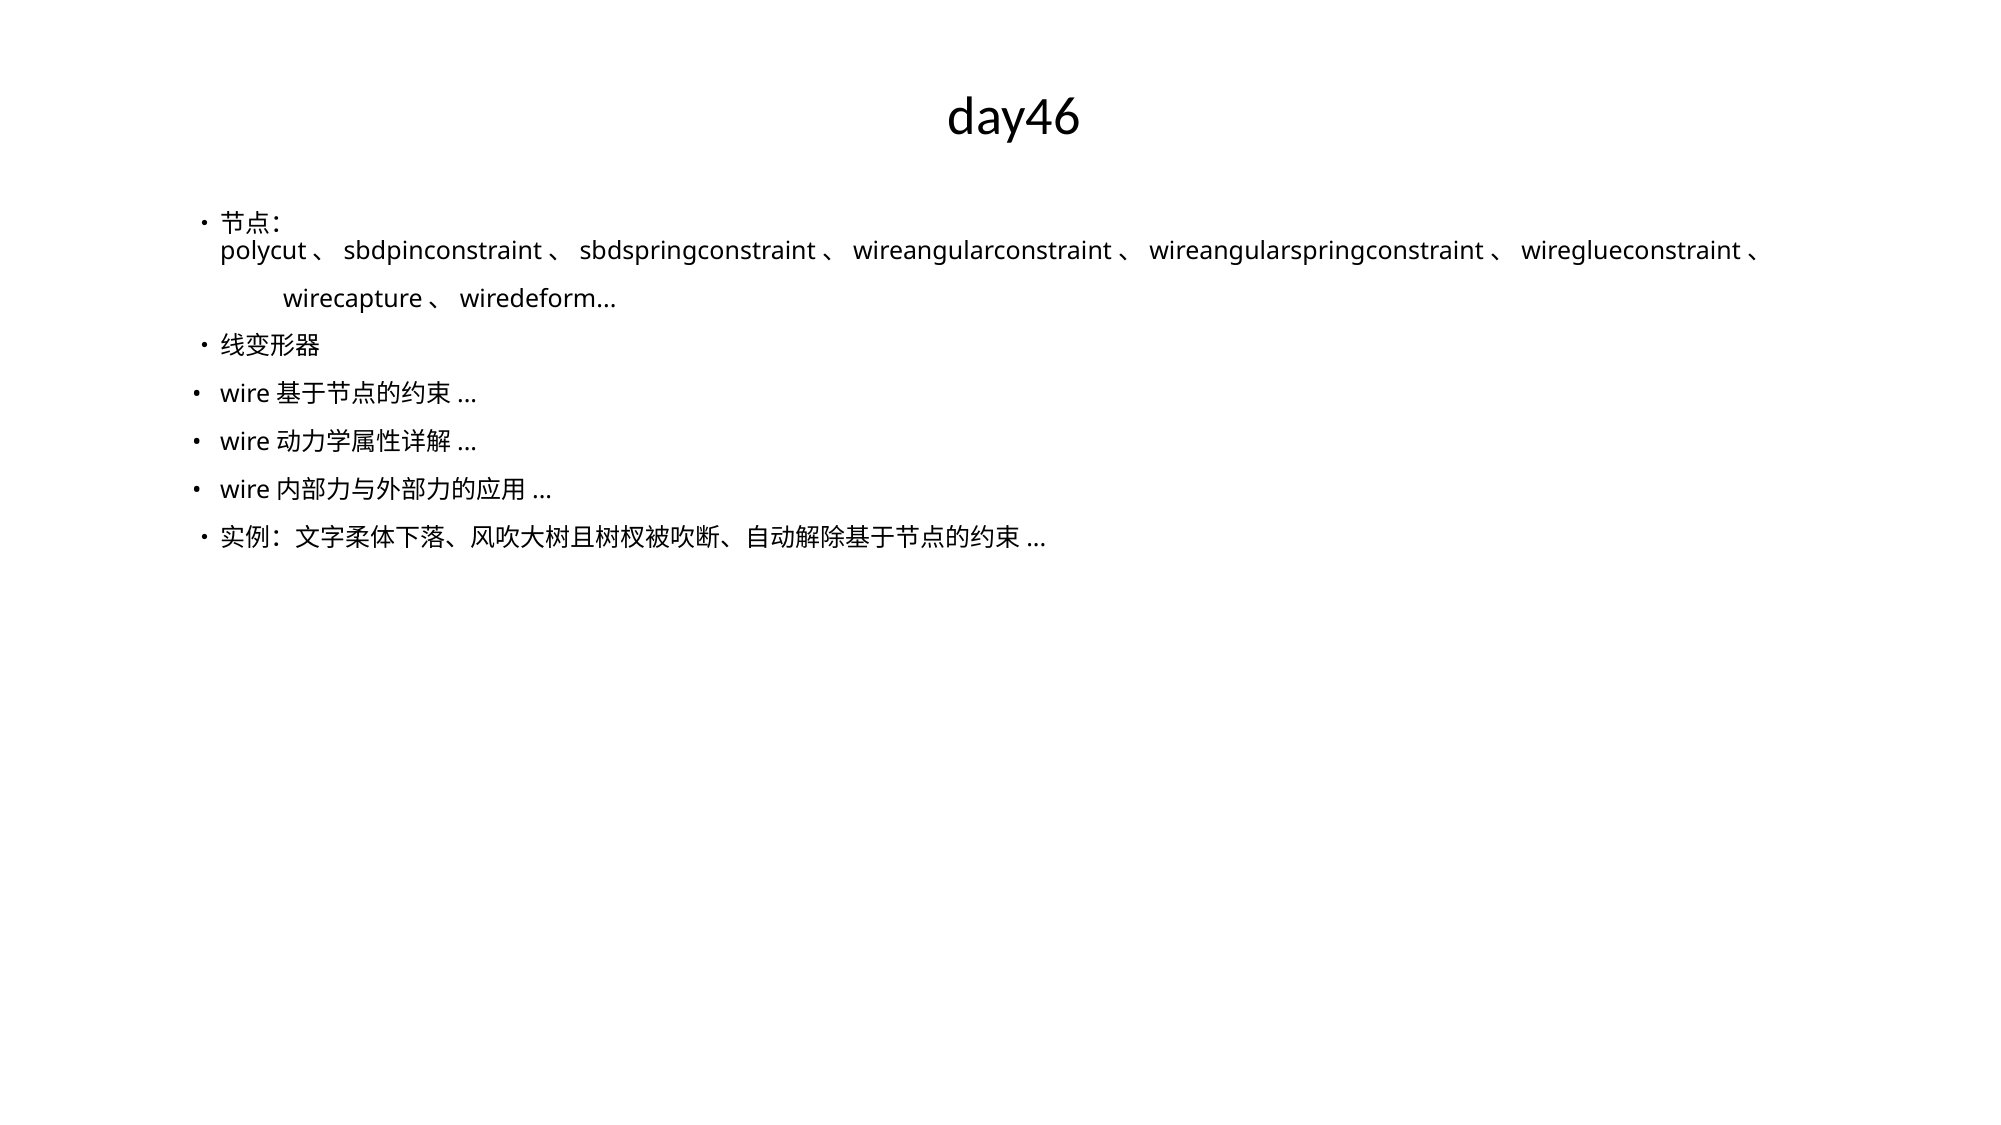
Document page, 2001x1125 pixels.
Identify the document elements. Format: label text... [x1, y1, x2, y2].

title day46 [543, 41, 1486, 154]
subtitle • 节点：polycut、sbdpinconstraint、sbdspringconstraint、wireangularconstraint、wireangularspringconstraint、wireglueconstraint、 wirecapture、wiredeform... • 线变形器 • wire基于节点的约束... • wire动力学属性详解... • wire内部力与外部力的应用... • 实例：文字柔体下落、风吹大树且树杈被吹断、自动解除基于节点的约束... [176, 203, 1815, 903]
